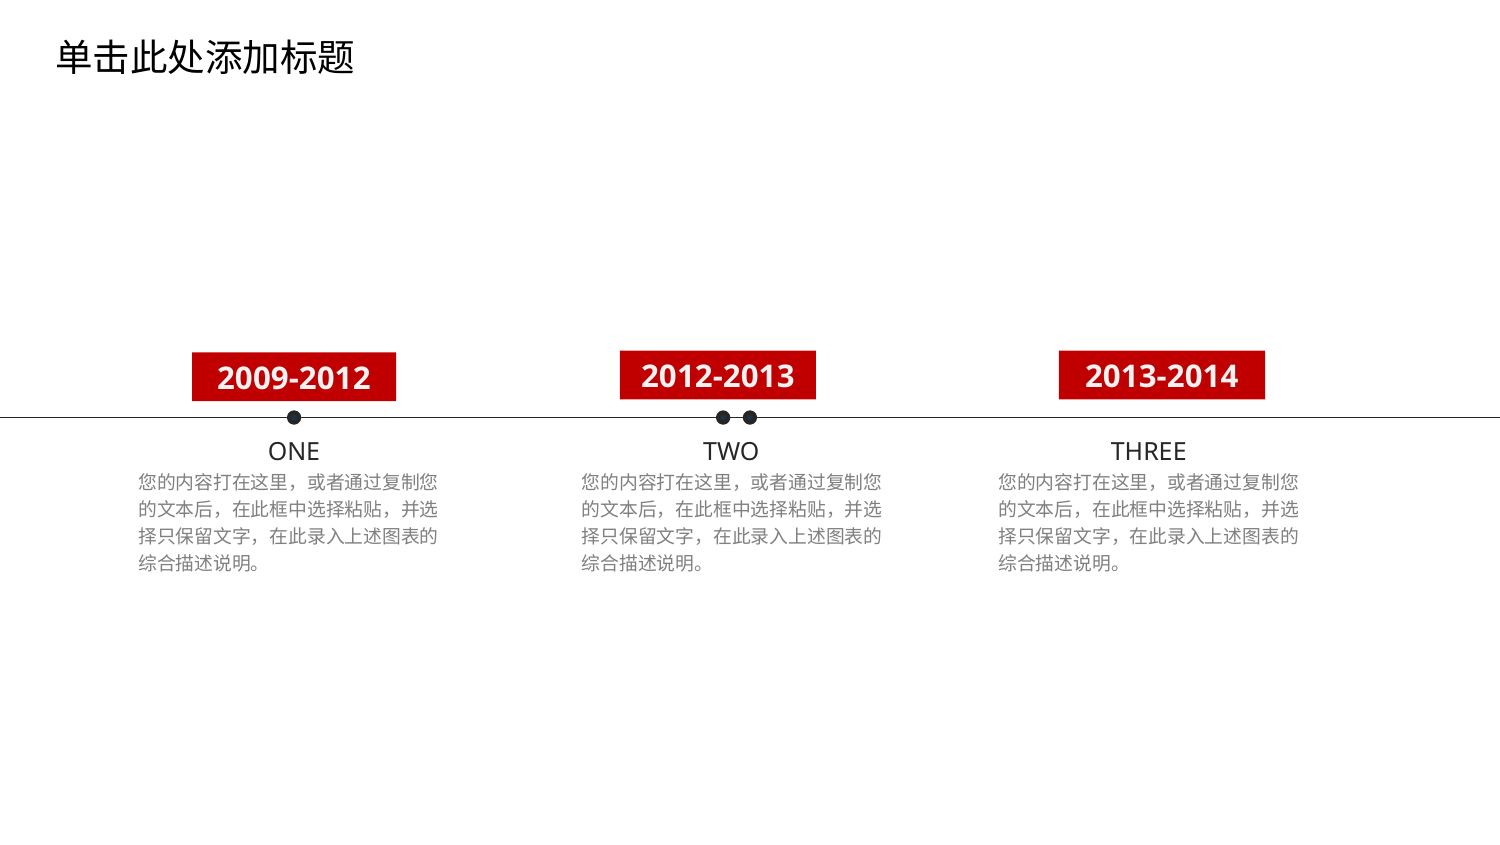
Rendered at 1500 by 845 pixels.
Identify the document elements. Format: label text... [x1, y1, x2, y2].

text_box 2013-2014 [1058, 350, 1266, 400]
text_box [743, 410, 757, 416]
text_box THREE [1058, 430, 1239, 461]
text_box ONE [226, 430, 363, 461]
text_box 您的内容打在这里，或者通过复制您的文本后，在此框中选择粘贴，并选择只保留文字，在此录入上述图表的综合描述说明。 [570, 461, 910, 581]
text_box [716, 410, 730, 416]
text_box 您的内容打在这里，或者通过复制您的文本后，在此框中选择粘贴，并选择只保留文字，在此录入上述图表的综合描述说明。 [987, 461, 1311, 581]
text_box 2009-2012 [192, 352, 397, 402]
text_box 2012-2013 [619, 350, 816, 400]
text_box TWO [663, 430, 800, 461]
text_box [287, 410, 301, 416]
text_box 您的内容打在这里，或者通过复制您的文本后，在此框中选择粘贴，并选择只保留文字，在此录入上述图表的综合描述说明。 [127, 461, 462, 581]
